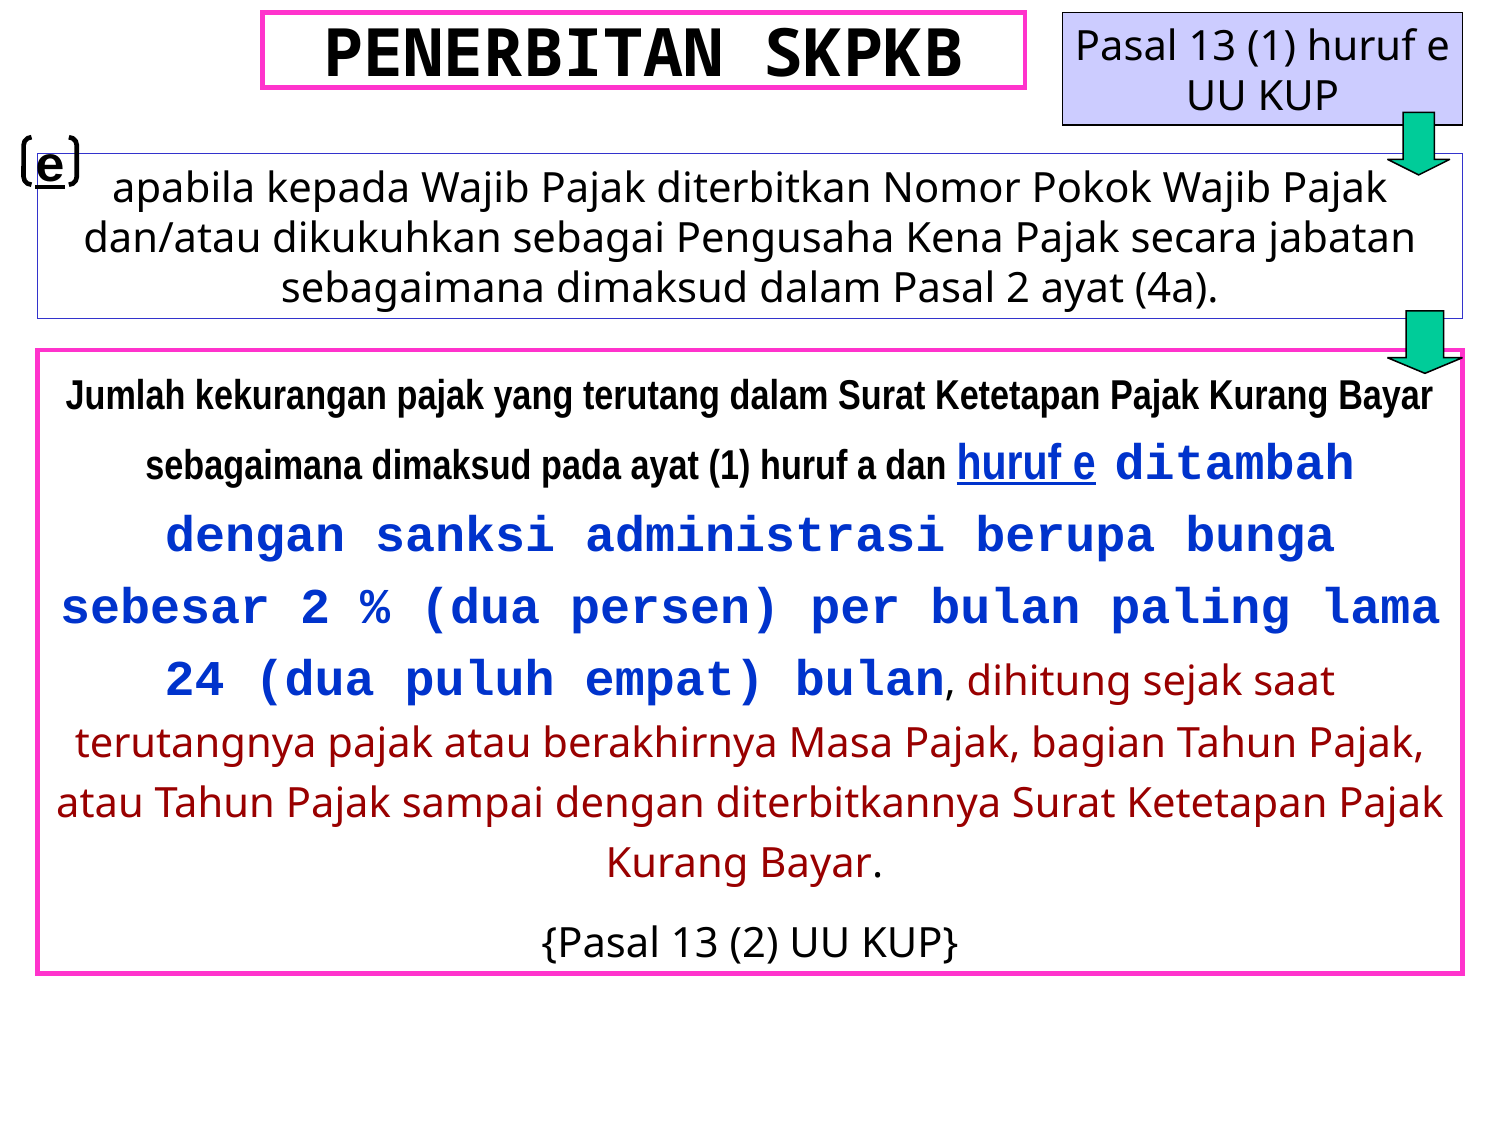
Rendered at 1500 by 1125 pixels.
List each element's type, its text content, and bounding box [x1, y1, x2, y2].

text_box apabila kepada Wajib Pajak diterbitkan Nomor Pokok Wajib Pajak dan/atau dikukuhkan sebagai Pengusaha Kena Pajak secara jabatan sebagaimana dimaksud dalam Pasal 2 ayat (4a). [37, 153, 1463, 319]
text_box [1387, 310, 1463, 374]
text_box [1387, 112, 1450, 175]
text_box Pasal 13 (1) huruf e UU KUP [1062, 12, 1463, 125]
text_box Jumlah kekurangan pajak yang terutang dalam Surat Ketetapan Pajak Kurang Bayar sebagaimana dimaksud pada ayat (1) huruf a dan huruf e ditambah dengan sanksi administrasi berupa bunga sebesar 2 % (dua persen) per bulan paling lama 24 (dua puluh empat) bulan, dihitung sejak saat terutangnya pajak atau berakhirnya Masa Pajak, bagian Tahun Pajak, atau Tahun Pajak sampai dengan diterbitkannya Surat Ketetapan Pajak Kurang Bayar. {Pasal 13 (2) UU KUP} [37, 350, 1463, 974]
text_box e [23, 137, 77, 185]
title PENERBITAN SKPKB [262, 12, 1026, 88]
